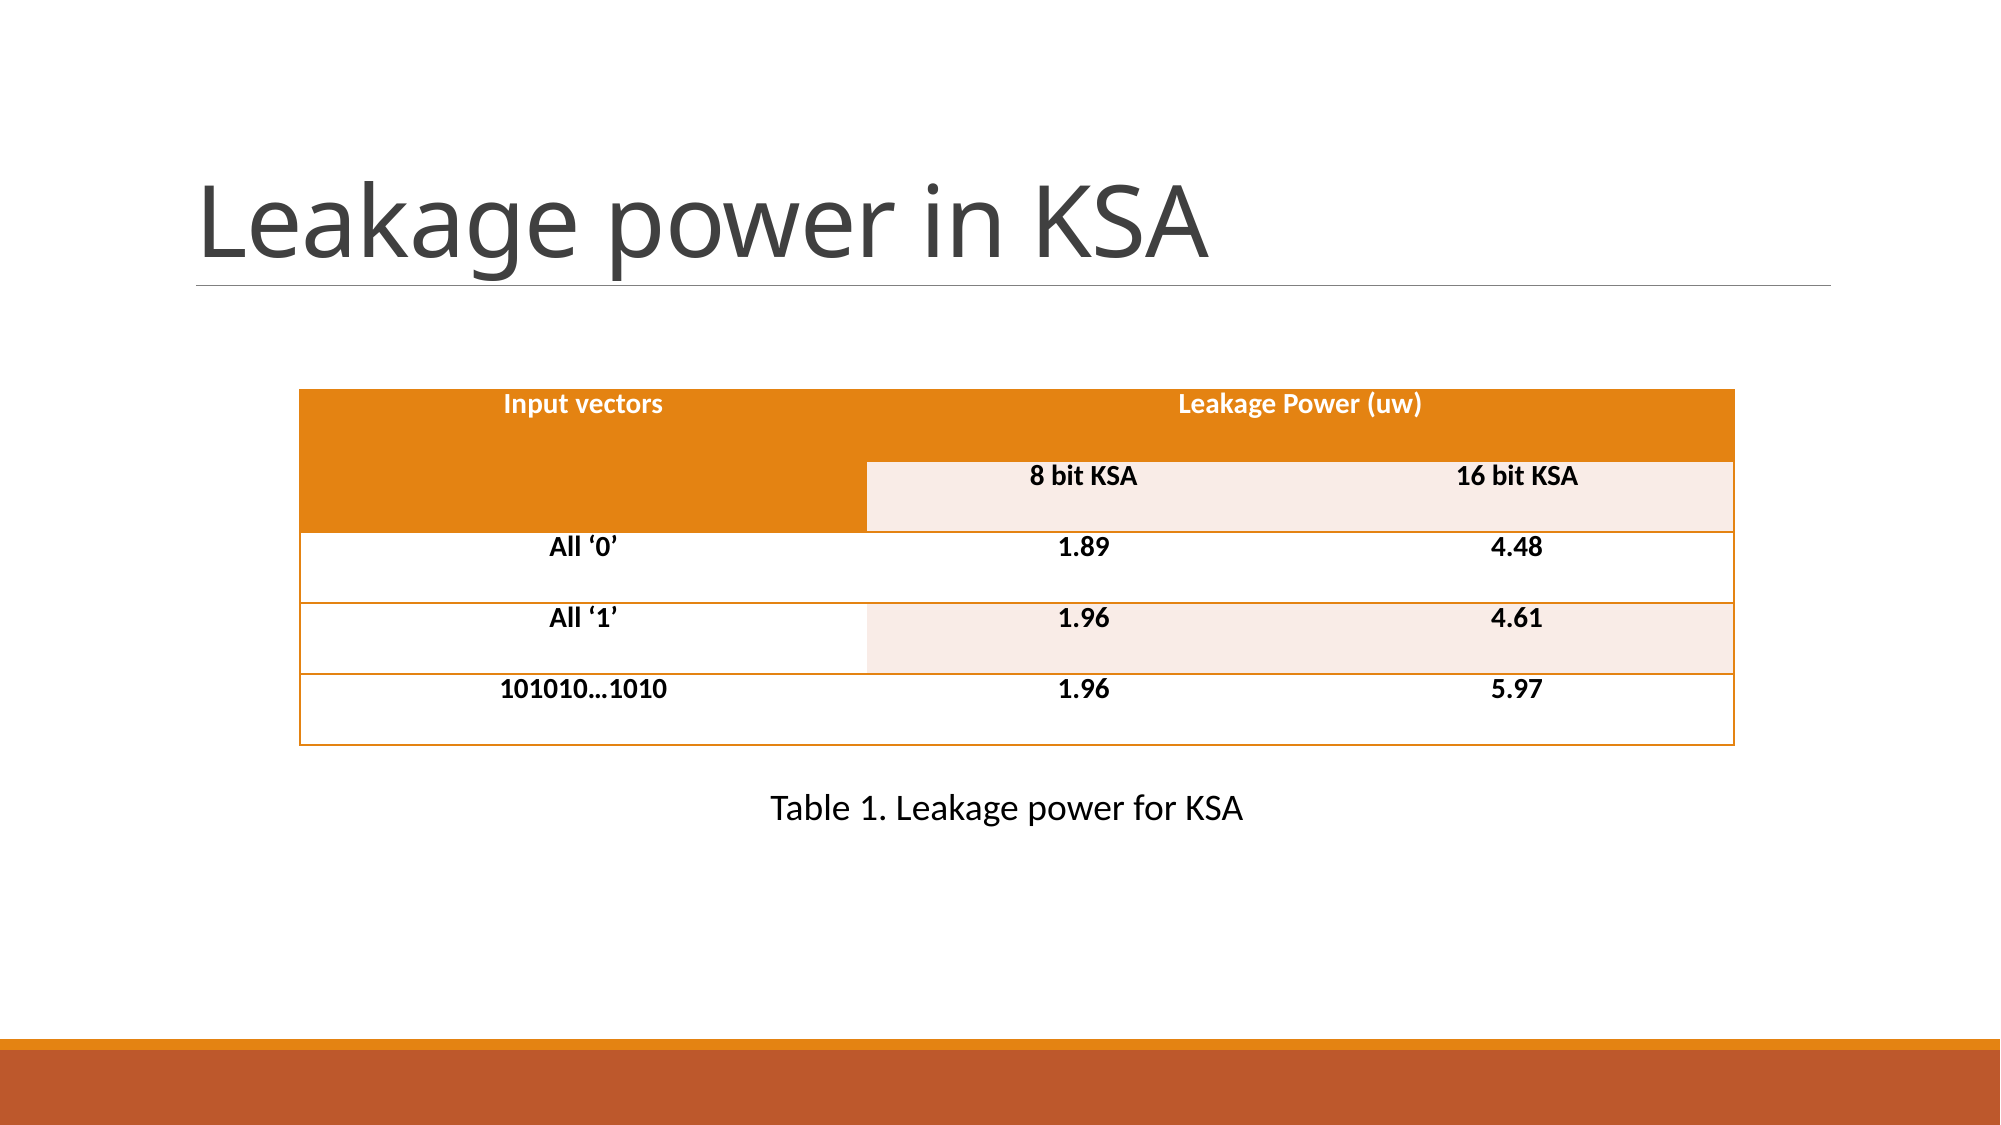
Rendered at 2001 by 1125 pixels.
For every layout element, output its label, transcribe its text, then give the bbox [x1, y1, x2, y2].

table_cell All ‘1’ [301, 604, 867, 673]
text_box Table 1. Leakage power for KSA [755, 775, 1259, 836]
table_cell 4.61 [1300, 604, 1733, 673]
table_header Input vectors [301, 391, 867, 531]
table_cell 8 bit KSA [867, 462, 1300, 531]
table_cell 16 bit KSA [1300, 462, 1733, 531]
table_cell 4.48 [1300, 533, 1733, 602]
table_cell 1.89 [867, 533, 1300, 602]
table_header Leakage Power (uw) [867, 391, 1733, 460]
table_cell 1.96 [867, 675, 1300, 744]
table_cell 101010…1010 [301, 675, 867, 744]
table_cell 1.96 [867, 604, 1300, 673]
title Leakage power in KSA [180, 47, 1830, 285]
table_cell 5.97 [1300, 675, 1733, 744]
table_cell All ‘0’ [301, 533, 867, 602]
